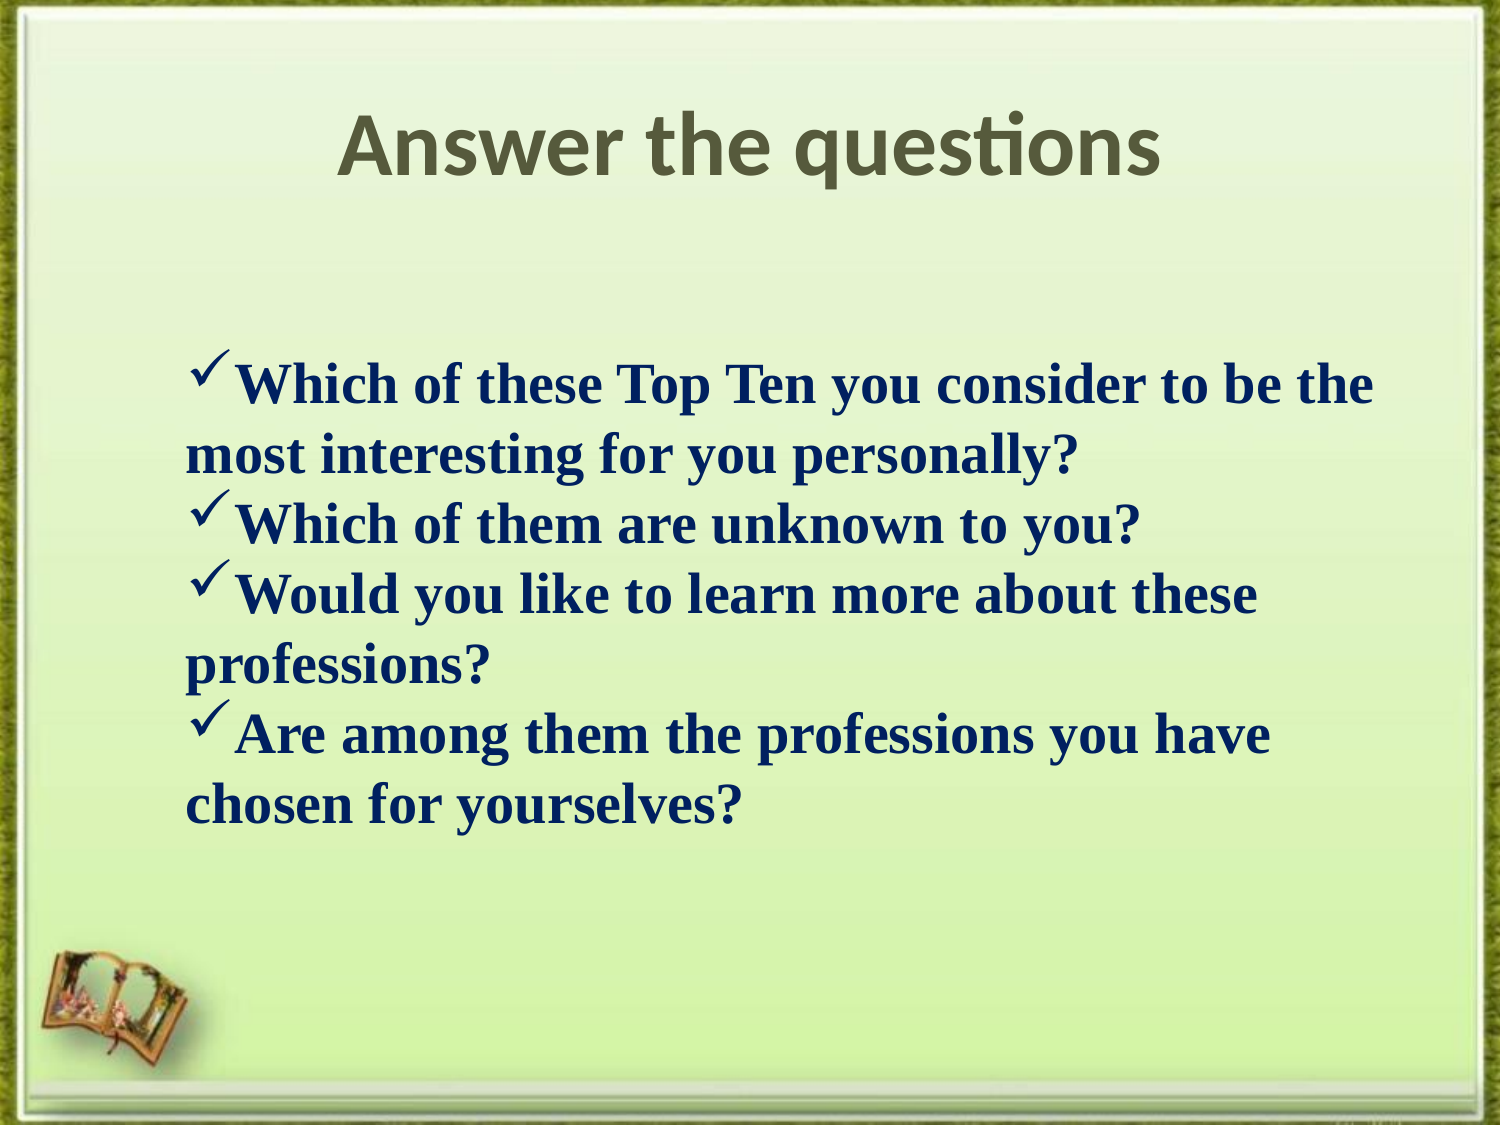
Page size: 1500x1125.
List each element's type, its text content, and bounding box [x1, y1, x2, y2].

text_box Which of these Top Ten you consider to be the most interesting for you personally? Which of them are unknown to you? Would you like to learn more about these professions? Are among them the professions you have chosen for yourselves? [171, 338, 1412, 888]
title Answer the questions [75, 45, 1425, 233]
picture [0, 0, 1500, 1125]
